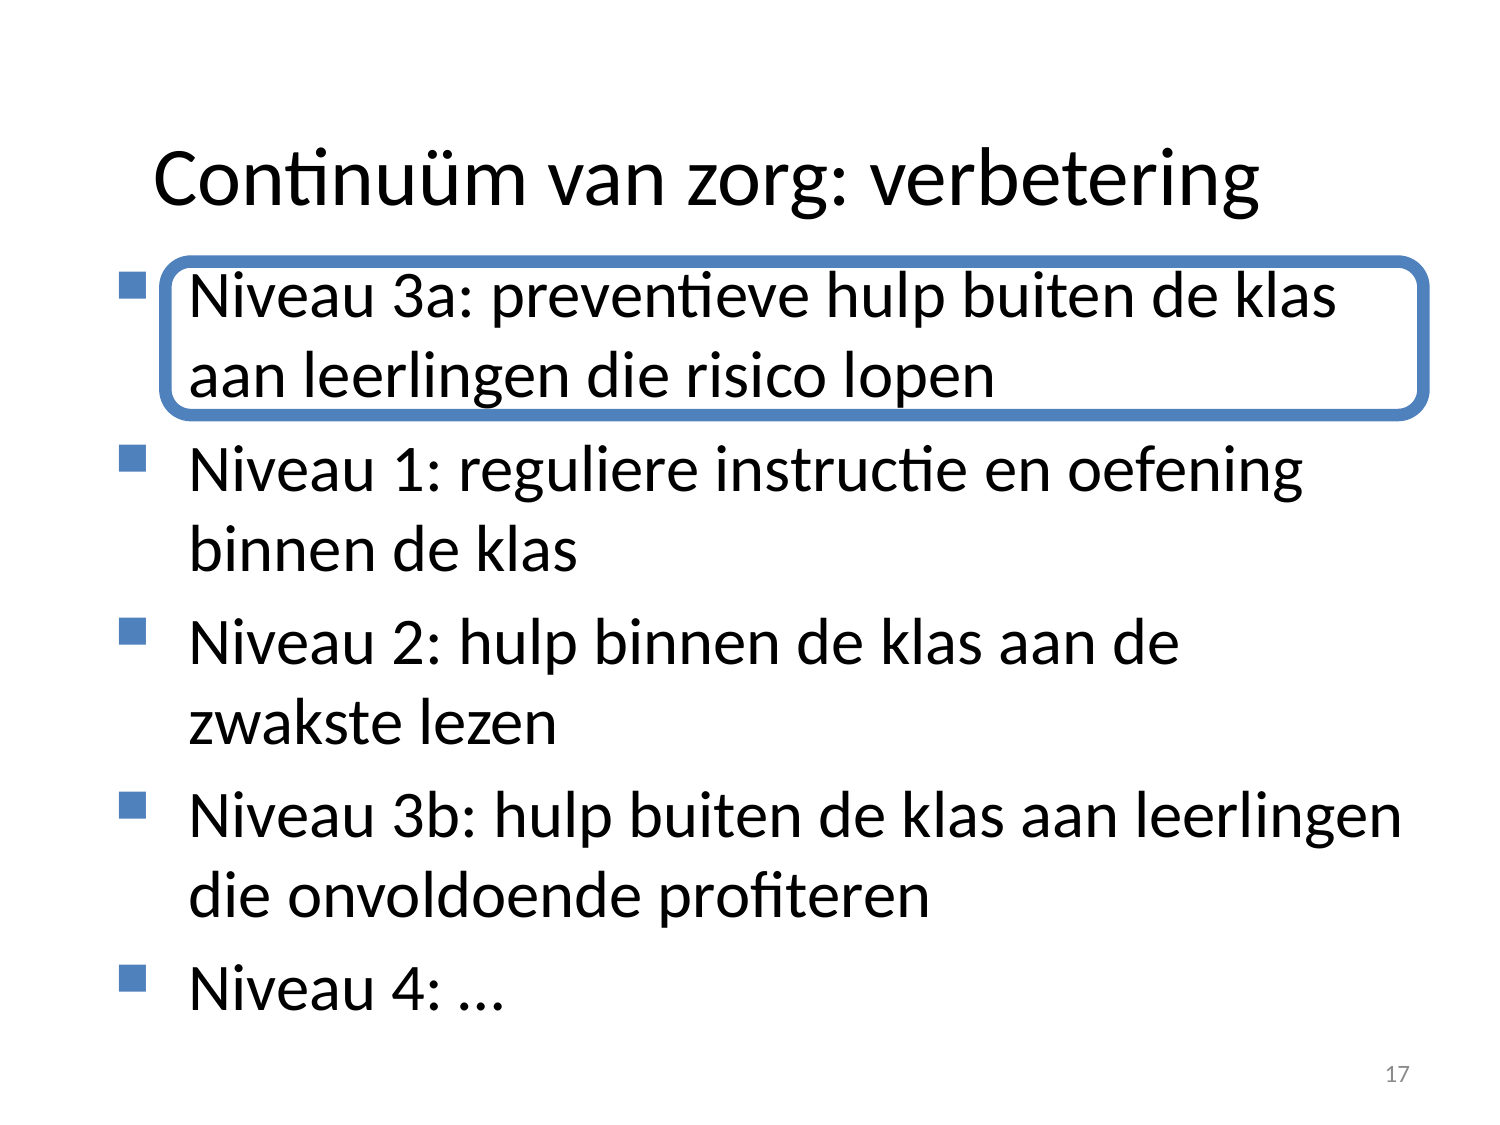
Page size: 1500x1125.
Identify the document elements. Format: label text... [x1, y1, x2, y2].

slide_number 17 [1074, 1042, 1425, 1103]
text_box [165, 261, 1424, 416]
text_box Continuüm van zorg: verbetering [138, 78, 1489, 266]
text_box Niveau 3a: preventieve hulp buiten de klas aan leerlingen die risico lopen Niveau 1: reguliere instructie en oefening binnen de klas Niveau 2: hulp binnen de klas aan de zwakste lezen Niveau 3b: hulp buiten de klas aan leerlingen die onvoldoende profiteren Niveau 4: … [100, 243, 1424, 634]
